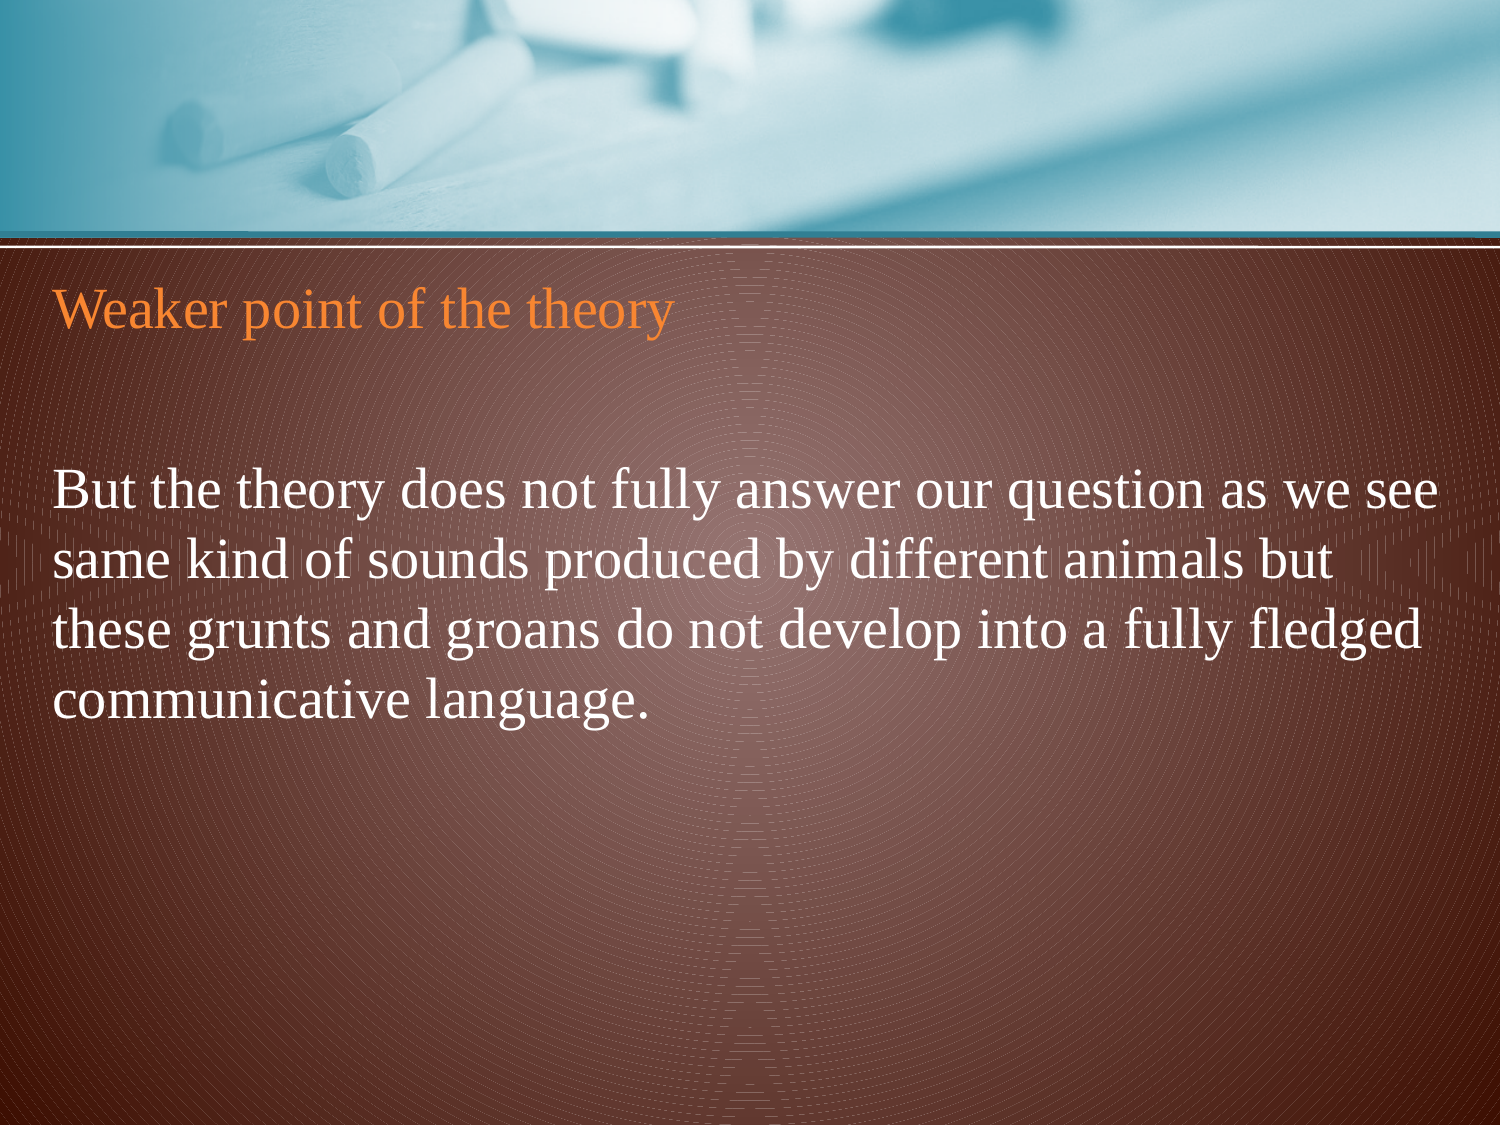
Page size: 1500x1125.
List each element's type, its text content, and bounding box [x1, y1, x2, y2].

list Weaker point of the theory But the theory does not fully answer our question as we see same kind of sounds produced by different animals but these grunts and groans do not develop into a fully fledged communicative language. [37, 262, 1463, 1088]
